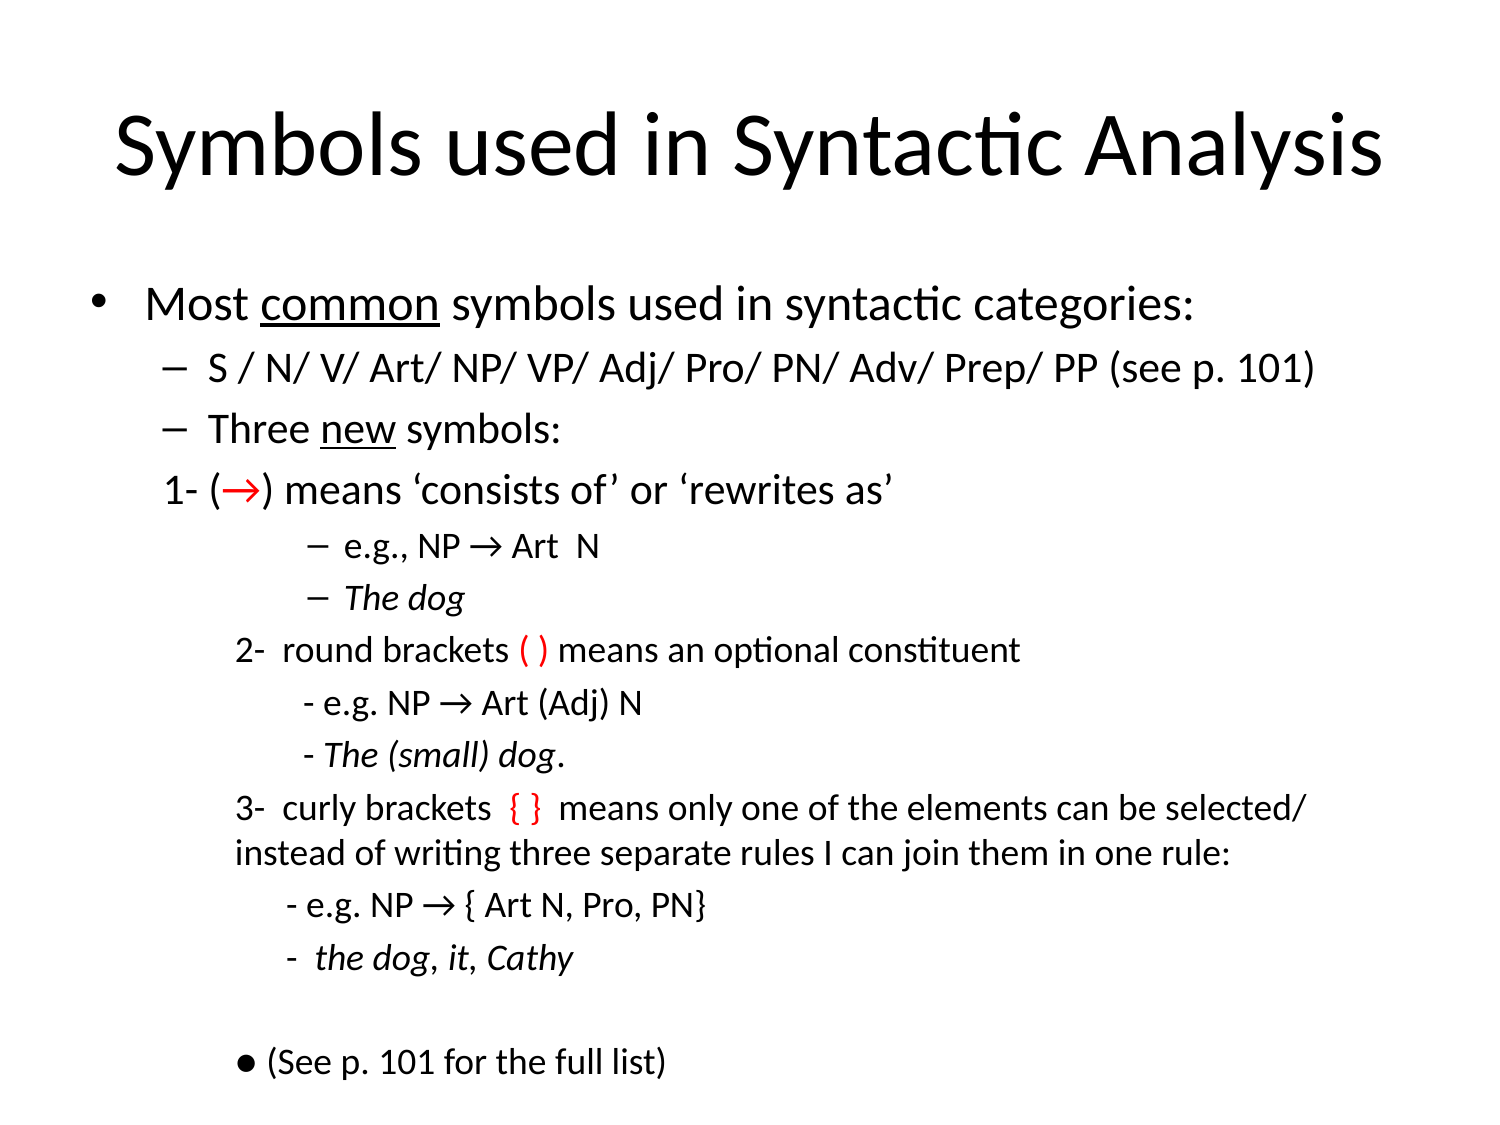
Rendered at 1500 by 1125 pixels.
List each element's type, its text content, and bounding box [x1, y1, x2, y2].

title Symbols used in Syntactic Analysis [75, 45, 1425, 233]
list Most common symbols used in syntactic categories: S / N/ V/ Art/ NP/ VP/ Adj/ Pro/ PN/ Adv/ Prep/ PP (see p. 101) Three new symbols: 1- (→) means ‘consists of’ or ‘rewrites as’ e.g., NP → Art N The dog 2- round brackets ( ) means an optional constituent - e.g. NP → Art (Adj) N - The (small) dog. 3- curly brackets { } means only one of the elements can be selected/ instead of writing three separate rules I can join them in one rule: - e.g. NP → { Art N, Pro, PN} - the dog, it, Cathy ● (See p. 101 for the full list) [75, 262, 1425, 1100]
